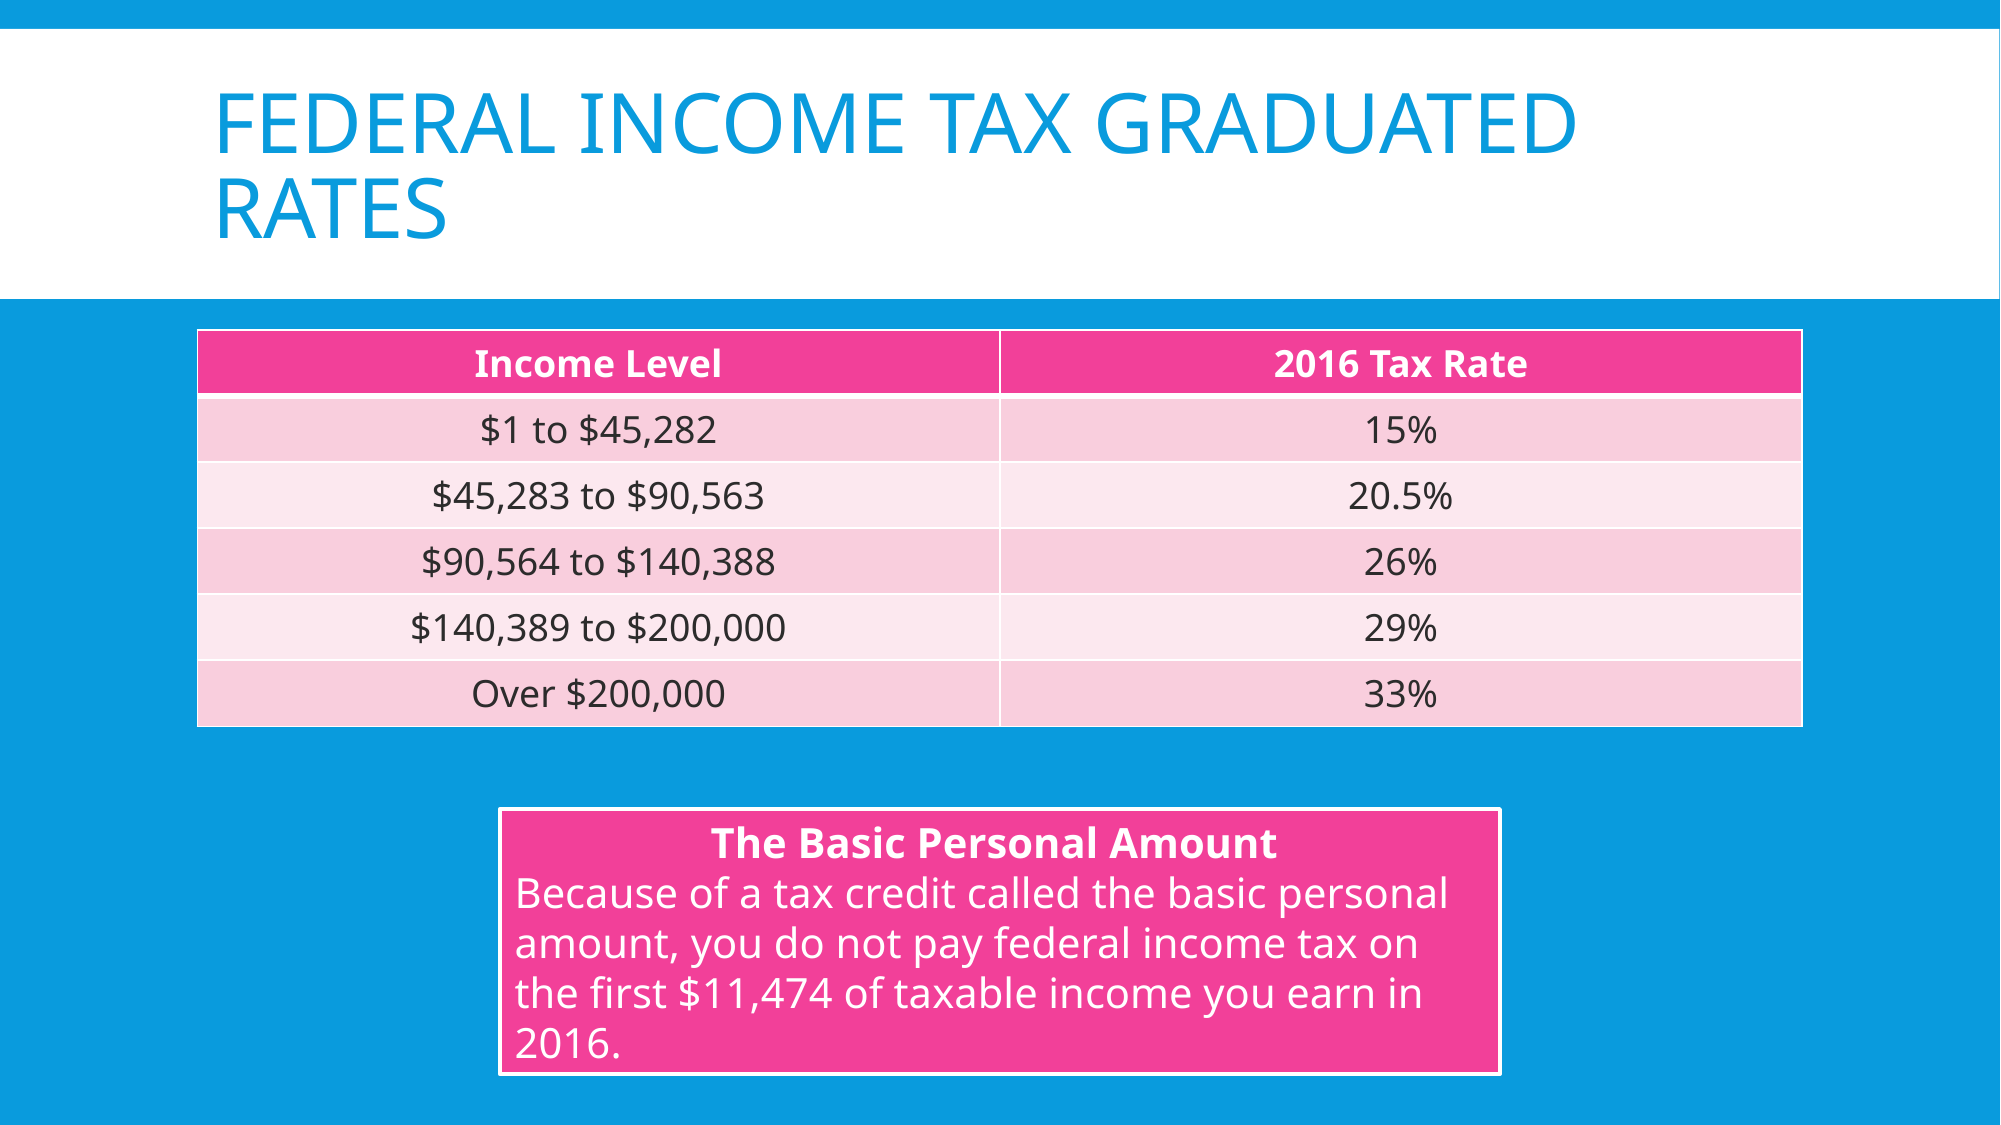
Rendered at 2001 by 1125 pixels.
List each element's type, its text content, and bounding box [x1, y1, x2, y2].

table_cell $45,283 to $90,563 [198, 463, 999, 527]
text_box The Basic Personal Amount Because of a tax credit called the basic personal amount, you do not pay federal income tax on the first $11,474 of taxable income you earn in 2016. [498, 807, 1502, 1076]
table_cell $90,564 to $140,388 [198, 529, 999, 593]
title Federal Income Tax Graduated Rates [197, 46, 1803, 295]
table_cell 29% [1001, 595, 1801, 659]
table_cell $140,389 to $200,000 [198, 595, 999, 659]
table_cell $1 to $45,282 [198, 399, 999, 461]
table_cell 26% [1001, 529, 1801, 593]
table_cell Over $200,000 [198, 661, 999, 726]
table_cell 33% [1001, 661, 1801, 726]
table_cell 15% [1001, 399, 1801, 461]
table_header 2016 Tax Rate [1001, 331, 1801, 393]
table_header Income Level [198, 331, 999, 393]
table_cell 20.5% [1001, 463, 1801, 527]
